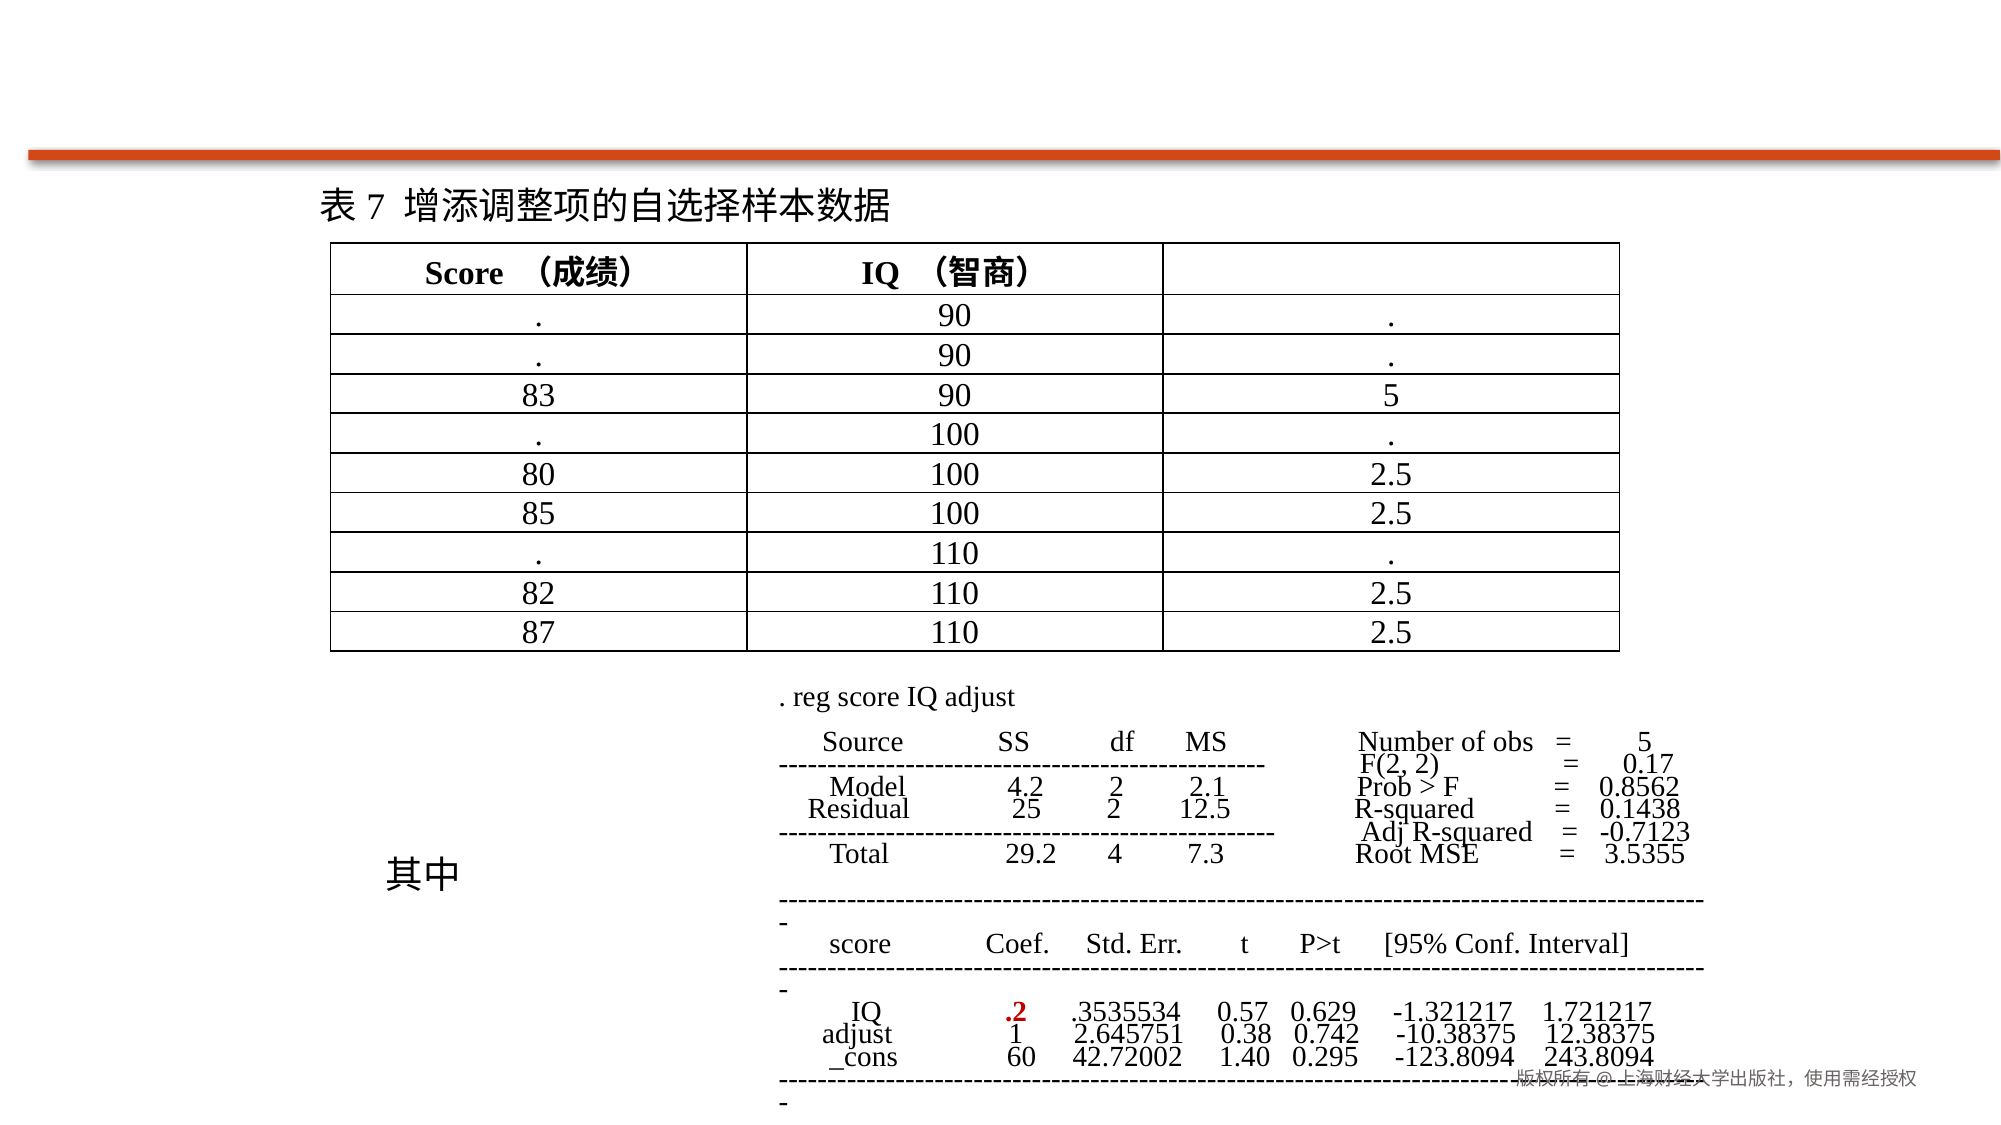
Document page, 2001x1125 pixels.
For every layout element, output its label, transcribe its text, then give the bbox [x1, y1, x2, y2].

footer 版权所有@上海财经大学出版社，使用需经授权 [1483, 1046, 1950, 1109]
text_box . reg score IQ adjust Source SS df MS Number of obs = 5 -------------------------------------------------- F(2, 2) = 0.17 Model 4.2 2 2.1 Prob > F = 0.8562 Residual 25 2 12.5 R-squared = 0.1438 --------------------------------------------------- Adj R-squared = -0.7123 Total 29.2 4 7.3 Root MSE = 3.5355 ------------------------------------------------------------------------------------------------ score Coef. Std. Err. t P>t [95% Conf. Interval] ------------------------------------------------------------------------------------------------ IQ .2 .3535534 0.57 0.629 -1.321217 1.721217 adjust 1 2.645751 0.38 0.742 -10.38375 12.38375 _cons 60 42.72002 1.40 0.295 -123.8094 243.8094 ------------------------------------------------------------------------------------------------ [763, 682, 1723, 1125]
list 表7 增添调整项的自选择样本数据 [83, 174, 1867, 1032]
